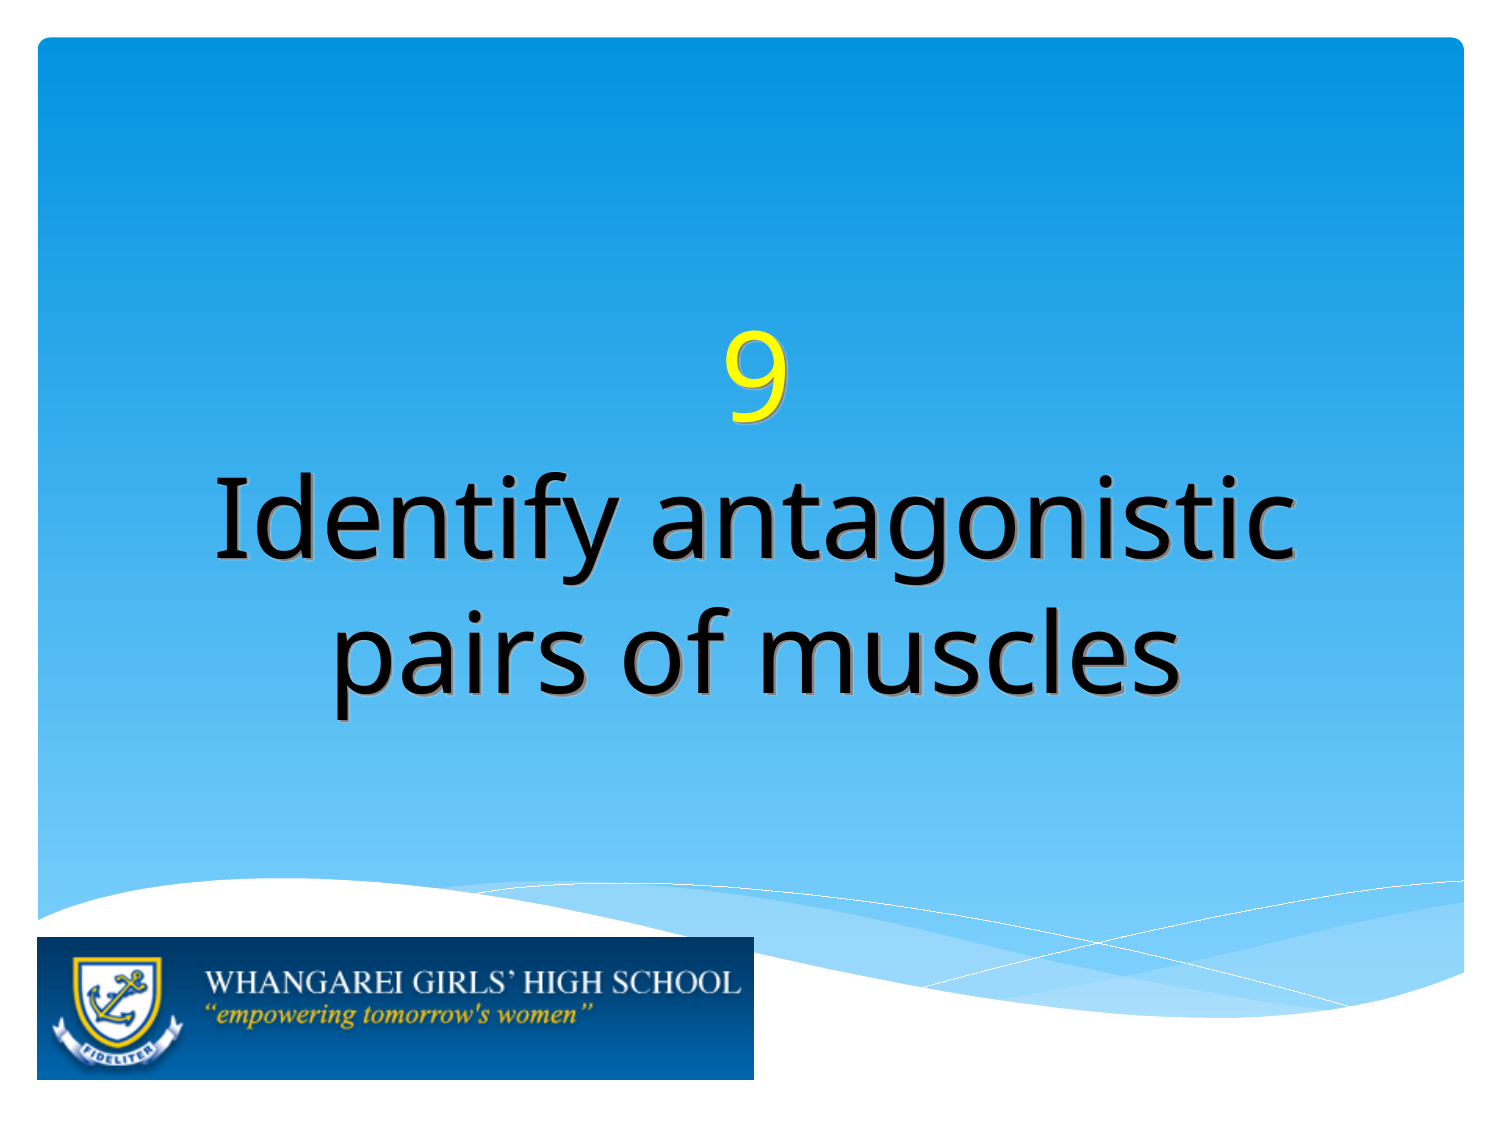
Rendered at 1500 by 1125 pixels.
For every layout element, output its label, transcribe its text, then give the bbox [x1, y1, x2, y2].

text_box 9 Identify antagonistic pairs of muscles [74, 99, 1438, 913]
picture [37, 937, 754, 1080]
